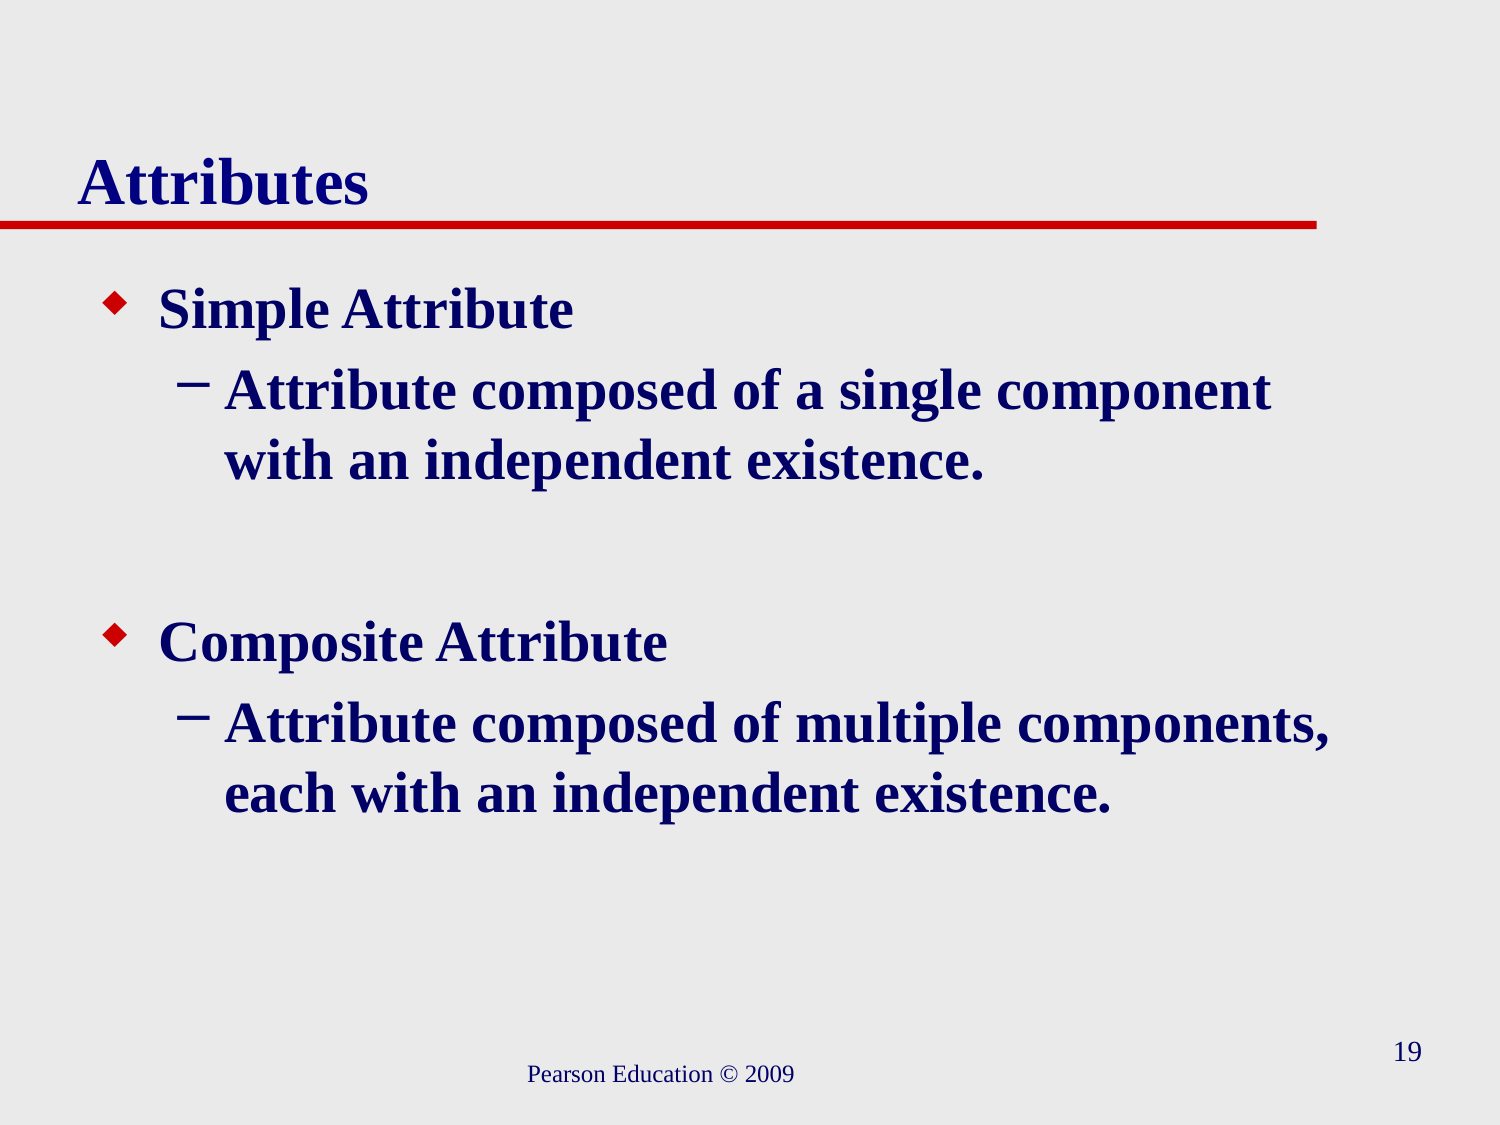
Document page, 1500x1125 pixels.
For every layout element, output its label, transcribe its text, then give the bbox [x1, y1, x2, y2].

title Attributes [62, 43, 1338, 226]
slide_number 19 [1125, 1012, 1438, 1088]
text_box Pearson Education © 2009 [512, 1050, 1038, 1095]
list Simple Attribute Attribute composed of a single component with an independent existence. Composite Attribute Attribute composed of multiple components, each with an independent existence. [87, 262, 1356, 938]
